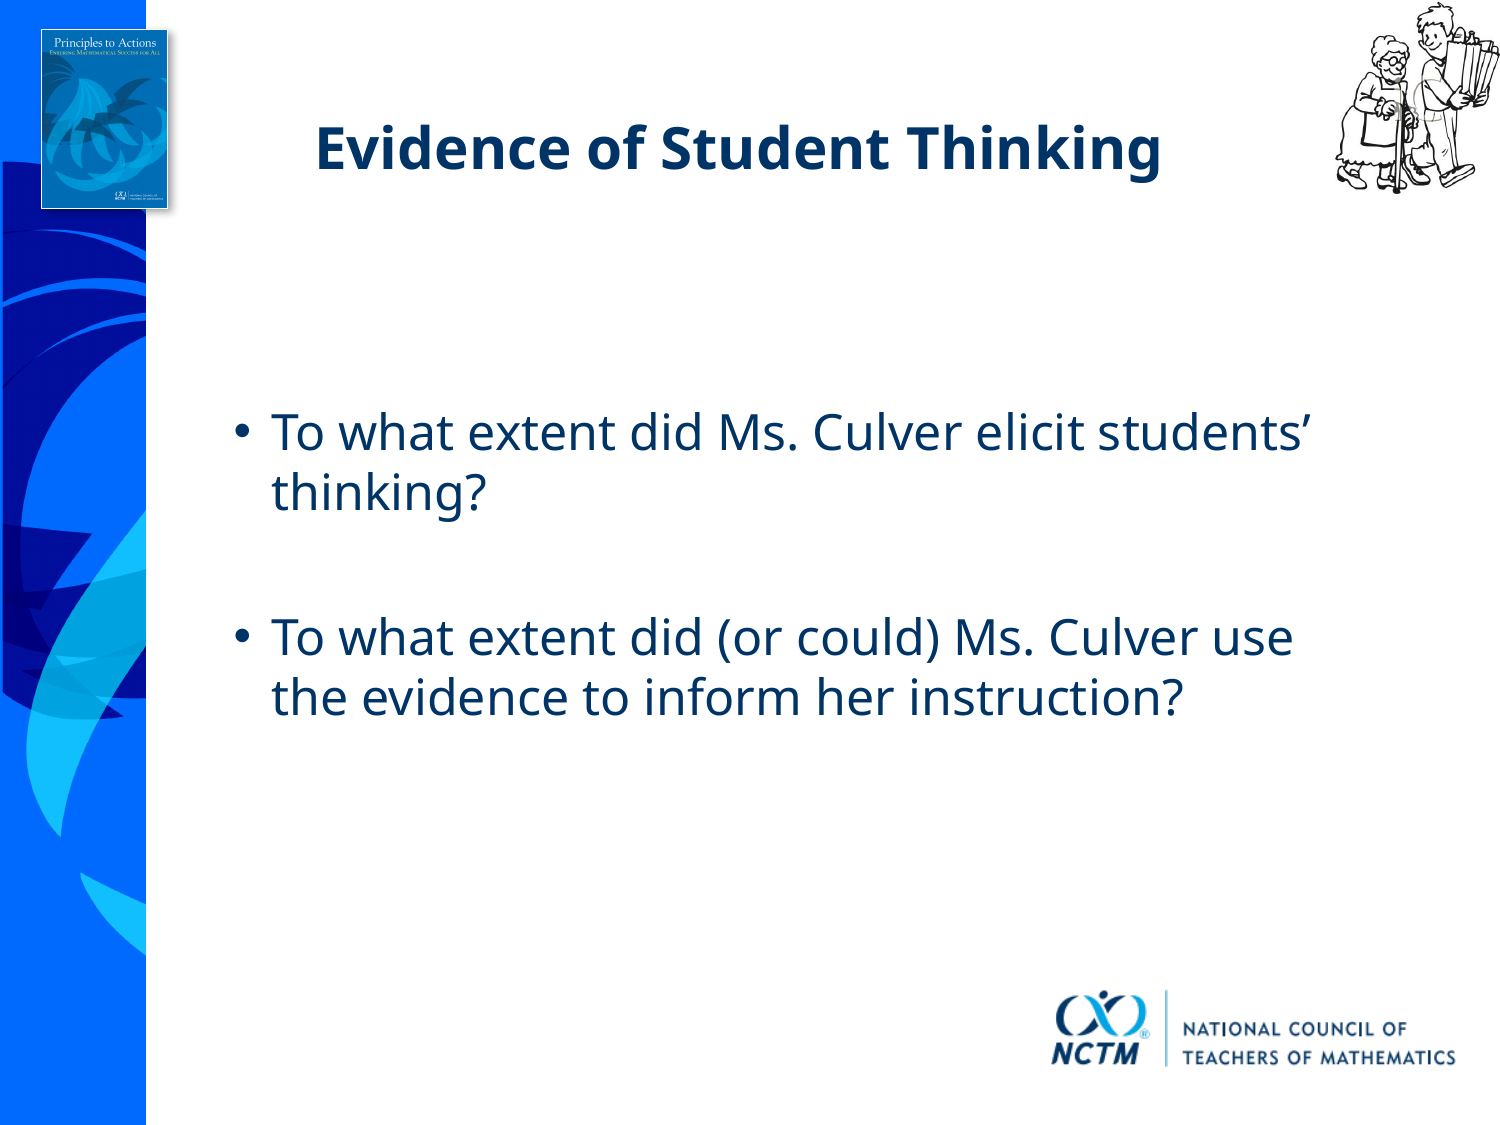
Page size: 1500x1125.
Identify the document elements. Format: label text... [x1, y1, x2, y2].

picture [1335, 1, 1500, 194]
text_box Evidence of Student Thinking [151, 52, 1332, 240]
text_box To what extent did Ms. Culver elicit students’ thinking? To what extent did (or could) Ms. Culver use the evidence to inform her instruction? [218, 320, 1385, 733]
text_box [217, 239, 1413, 928]
picture [1034, 969, 1474, 1085]
picture [0, 0, 168, 1125]
